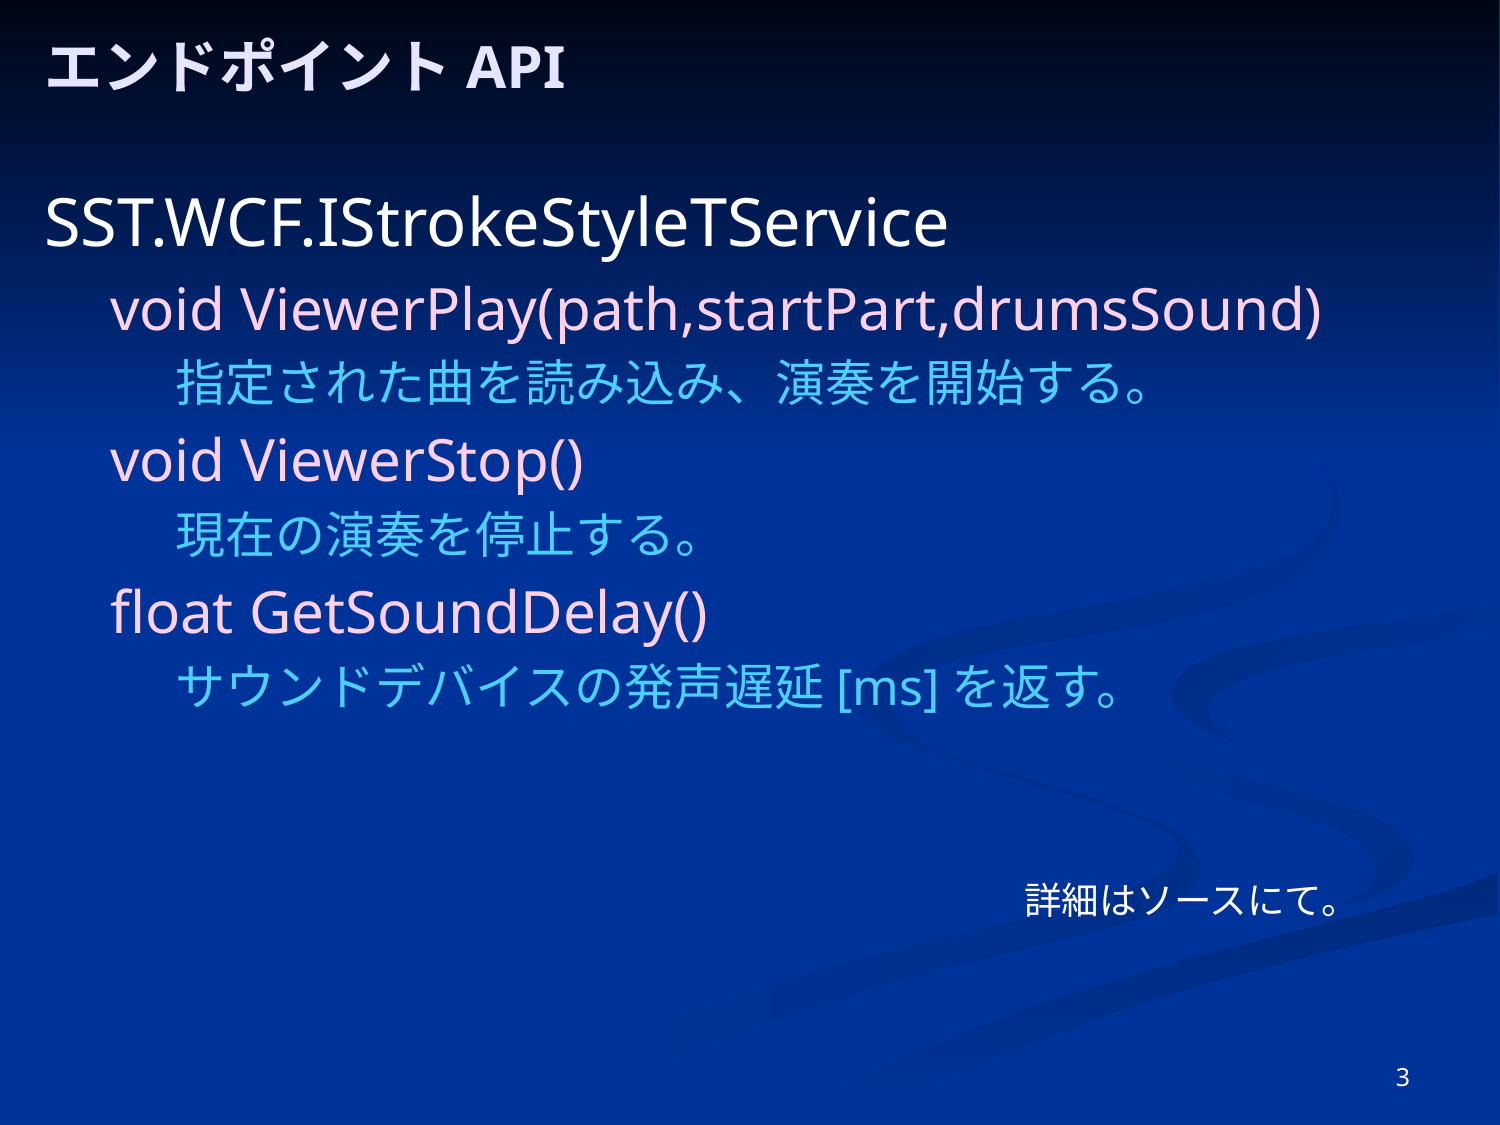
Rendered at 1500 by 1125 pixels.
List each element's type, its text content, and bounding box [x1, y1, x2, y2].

list SST.WCF.IStrokeStyleTService void ViewerPlay(path,startPart,drumsSound) 指定された曲を読み込み、演奏を開始する。 void ViewerStop() 現在の演奏を停止する。 float GetSoundDelay() サウンドデバイスの発声遅延[ms]を返す。 [29, 172, 1471, 835]
slide_number 3 [1074, 1058, 1425, 1104]
text_box 詳細はソースにて。 [1009, 869, 1374, 930]
title エンドポイントAPI [29, 19, 1471, 112]
